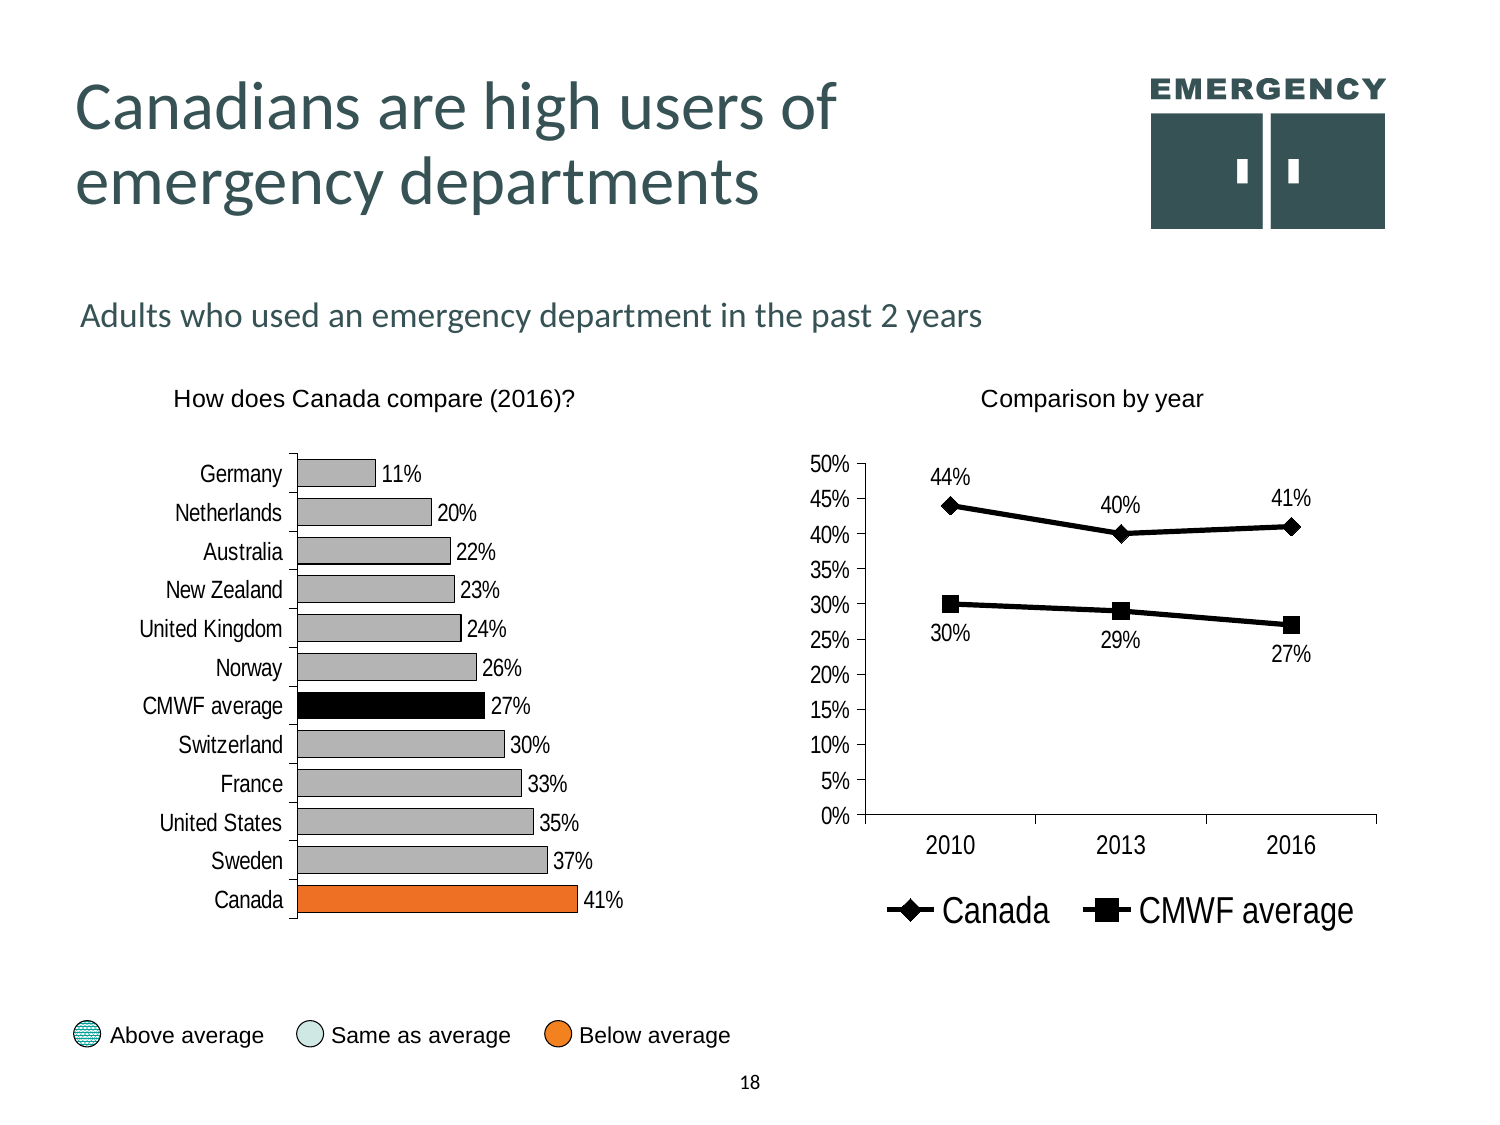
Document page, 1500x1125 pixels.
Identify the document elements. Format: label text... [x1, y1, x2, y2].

text_box Adults who used an emergency department in the past 2 years [79, 235, 1500, 390]
chart [785, 385, 1400, 949]
title Canadians are high users of emergency departments [60, 60, 1459, 228]
chart [79, 385, 671, 939]
picture [1151, 77, 1386, 229]
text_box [73, 1012, 784, 1057]
